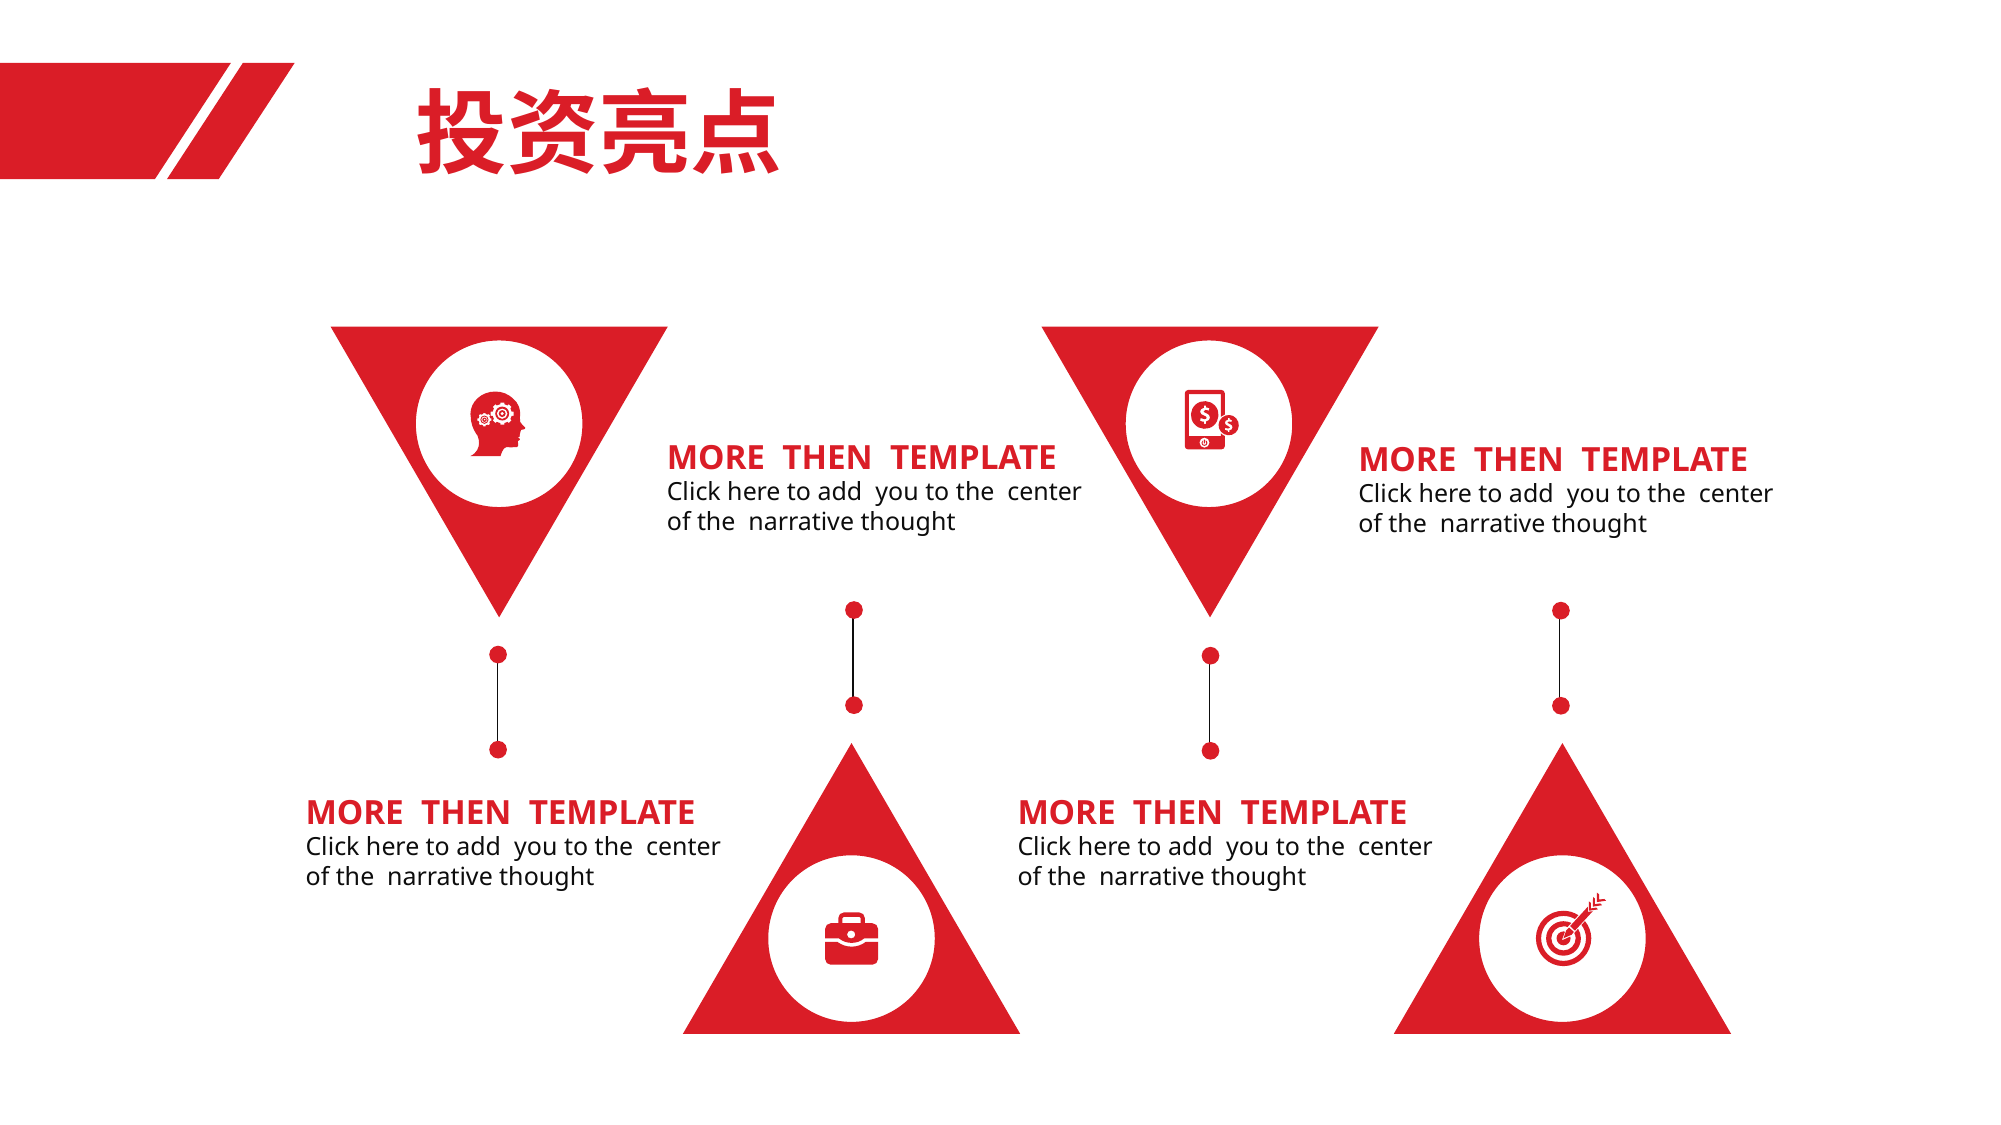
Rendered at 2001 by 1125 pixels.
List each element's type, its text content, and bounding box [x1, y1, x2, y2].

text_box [1184, 389, 1240, 450]
text_box [1039, 325, 1381, 620]
text_box 投资亮点 [401, 67, 798, 193]
text_box [488, 739, 508, 760]
text_box [1551, 695, 1571, 716]
text_box MORE THEN TEMPLATE Click here to add you to the center of the narrative thought [1002, 783, 1449, 898]
text_box [328, 325, 670, 620]
text_box [488, 644, 508, 665]
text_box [825, 912, 879, 965]
text_box MORE THEN TEMPLATE Click here to add you to the center of the narrative thought [1343, 430, 1790, 545]
text_box [844, 695, 864, 716]
text_box MORE THEN TEMPLATE Click here to add you to the center of the narrative thought [652, 428, 1098, 544]
text_box [1200, 740, 1221, 761]
text_box [844, 600, 864, 620]
text_box [1551, 600, 1571, 621]
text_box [0, 62, 295, 180]
text_box [1392, 740, 1733, 1035]
text_box MORE THEN TEMPLATE Click here to add you to the center of the narrative thought [290, 783, 737, 898]
text_box [681, 740, 1022, 1035]
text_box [470, 391, 529, 457]
text_box [1200, 645, 1221, 666]
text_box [1535, 892, 1607, 967]
